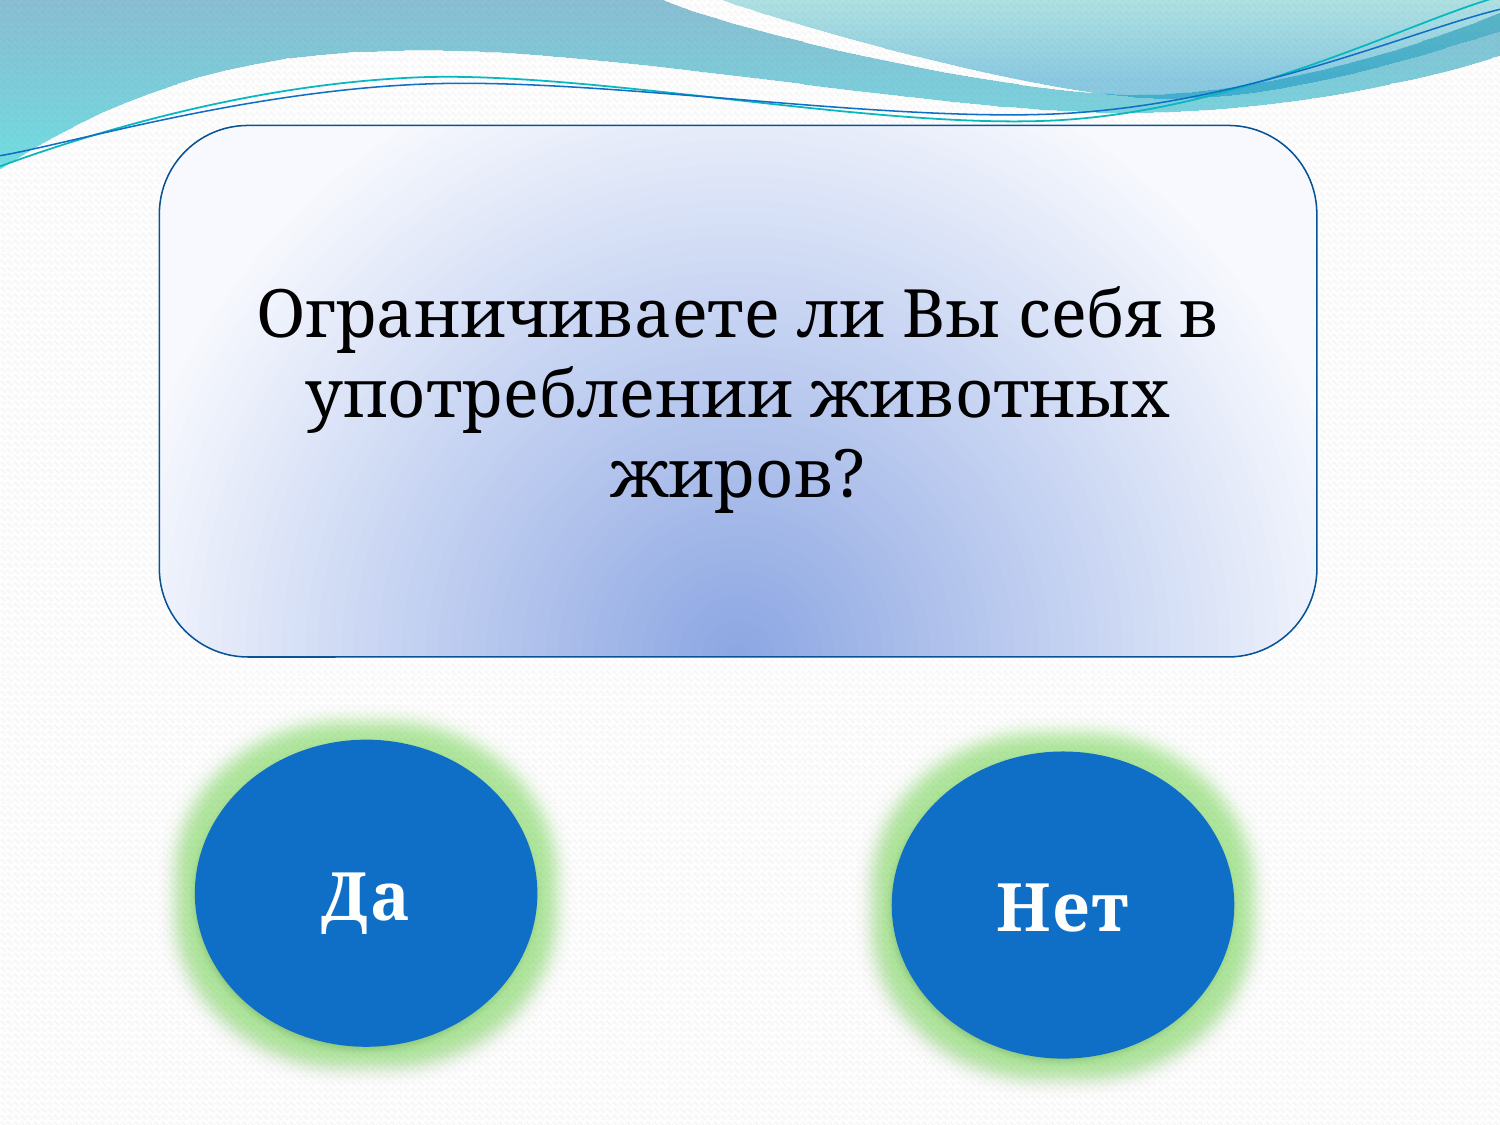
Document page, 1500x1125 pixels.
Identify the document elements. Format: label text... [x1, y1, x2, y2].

text_box Нет [889, 749, 1237, 1061]
text_box Да [192, 737, 540, 1049]
text_box Ограничиваете ли Вы себя в употреблении животных жиров? [158, 124, 1318, 658]
